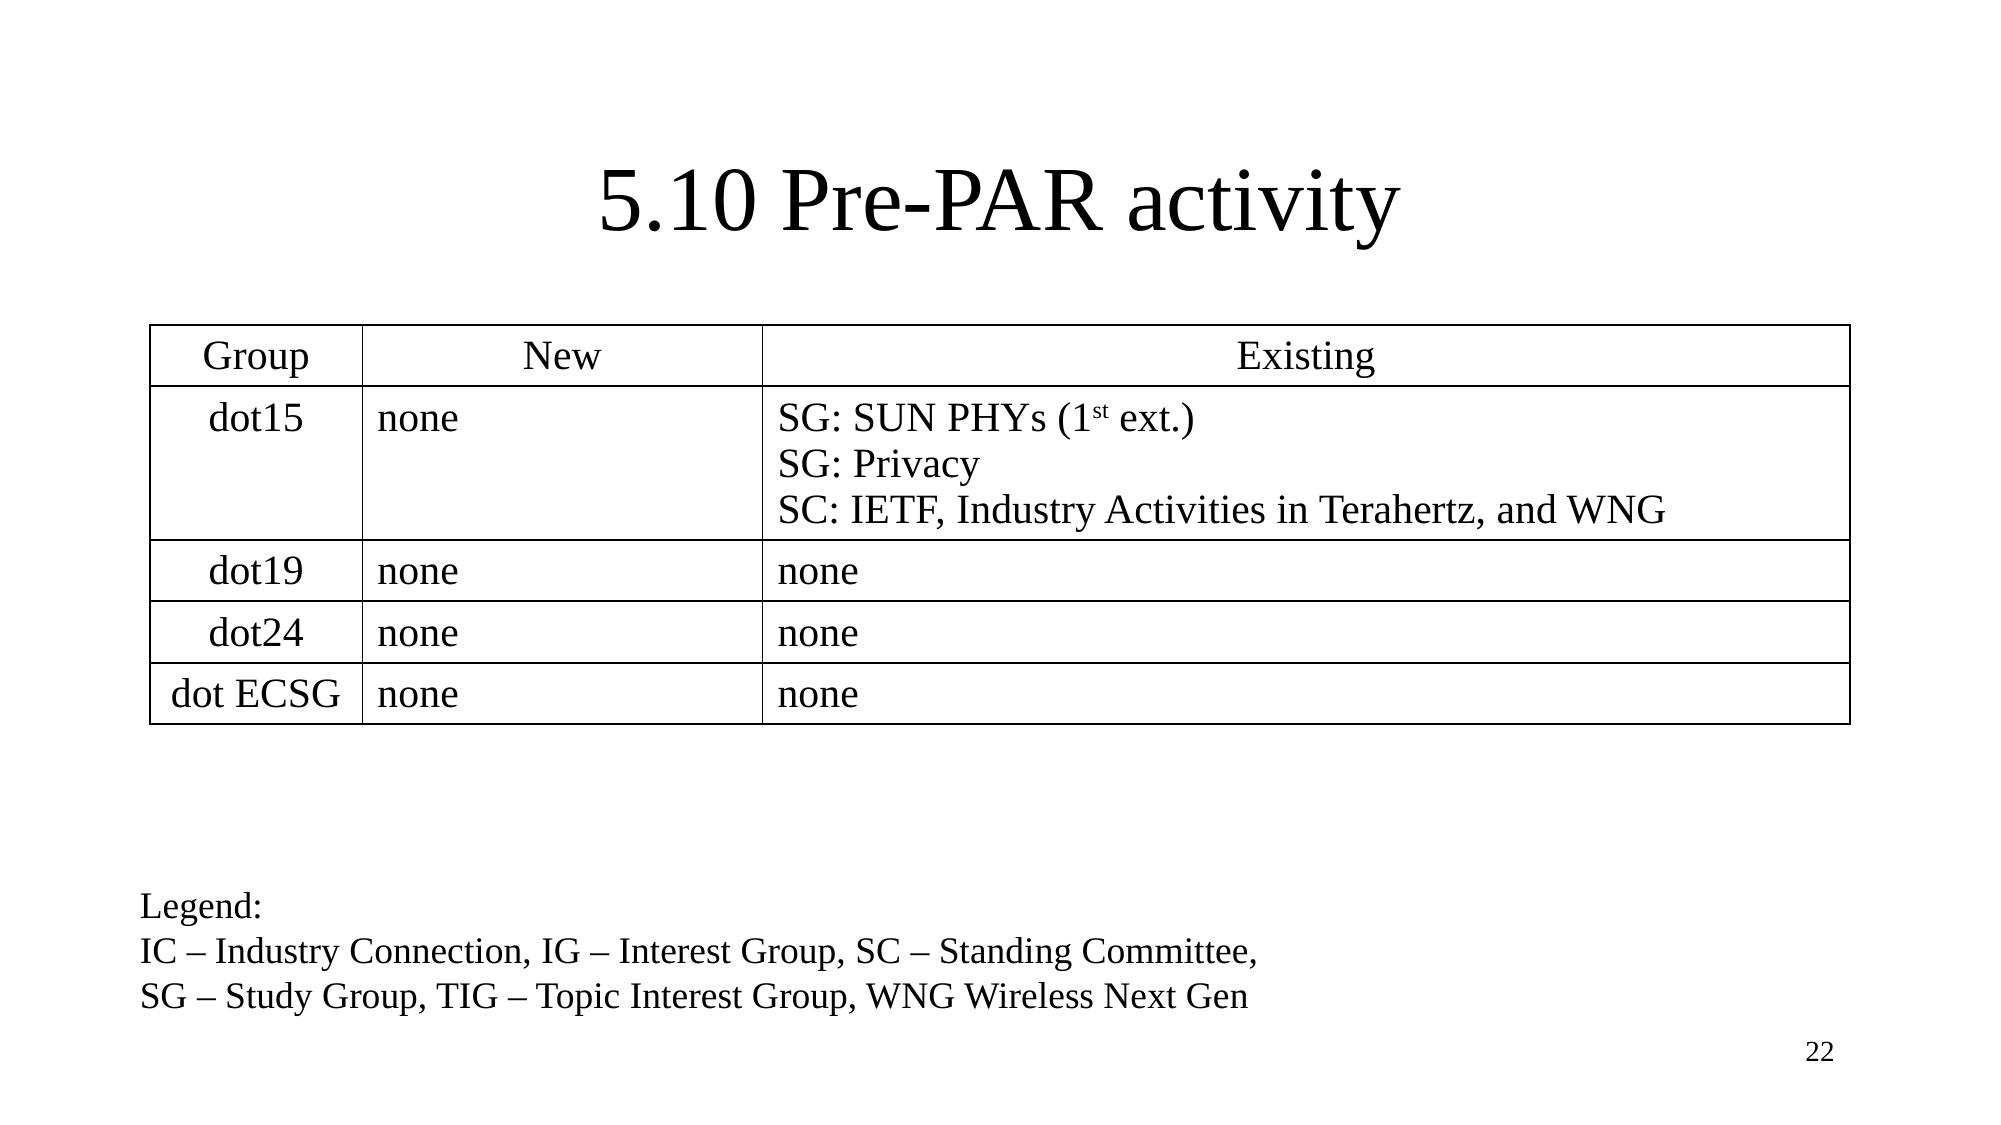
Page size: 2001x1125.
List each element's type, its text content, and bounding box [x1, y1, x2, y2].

table_cell dot24 [151, 602, 362, 662]
table_cell none [763, 602, 1849, 662]
table_cell dot ECSG [151, 664, 362, 723]
table_cell none [363, 664, 762, 723]
table_cell SG: SUN PHYs (1st ext.) SG: Privacy SC: IETF, Industry Activities in Terahertz, and WNG [763, 387, 1849, 539]
table_cell none [363, 387, 762, 539]
title 5.10 Pre-PAR activity [149, 99, 1851, 288]
table_cell none [763, 664, 1849, 723]
table_header New [363, 326, 762, 385]
table_cell none [363, 602, 762, 662]
table_cell dot15 [151, 387, 362, 539]
table_header Group [151, 326, 362, 385]
slide_number 22 [1433, 1024, 1851, 1101]
table_cell none [763, 541, 1849, 600]
table_cell dot19 [151, 541, 362, 600]
table_header Existing [763, 326, 1849, 385]
table_cell none [363, 541, 762, 600]
text_box Legend: IC – Industry Connection, IG – Interest Group, SC – Standing Committee, SG – Study Group, TIG – Topic Interest Group, WNG Wireless Next Gen [124, 873, 1274, 1024]
